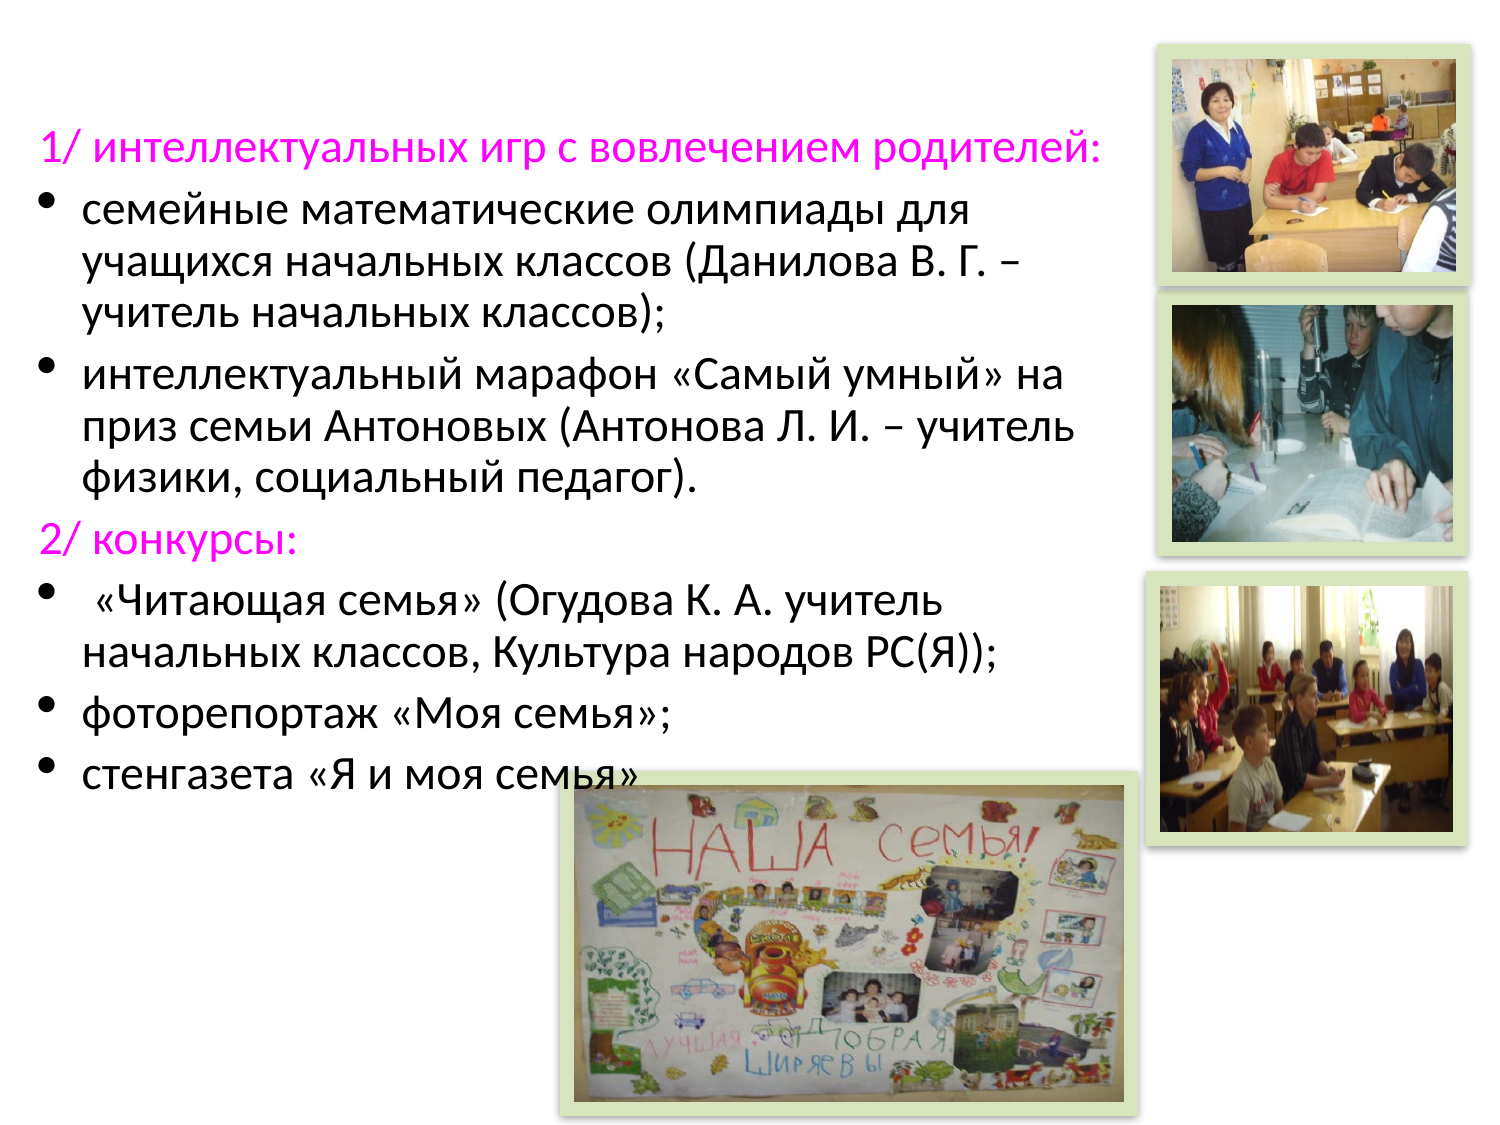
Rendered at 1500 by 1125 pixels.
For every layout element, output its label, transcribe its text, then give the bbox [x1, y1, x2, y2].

list 1/ интеллектуальных игр с вовлечением родителей: семейные математические олимпиады для учащихся начальных классов (Данилова В. Г. – учитель начальных классов); интеллектуальный марафон «Самый умный» на приз семьи Антоновых (Антонова Л. И. – учитель физики, социальный педагог). 2/ конкурсы: «Читающая семья» (Огудова К. А. учитель начальных классов, Культура народов РС(Я)); фоторепортаж «Моя семья»; стенгазета «Я и моя семья» [23, 46, 1172, 809]
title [573, 784, 1124, 1102]
picture [1171, 304, 1454, 542]
picture [1159, 585, 1454, 832]
picture [1171, 58, 1457, 273]
